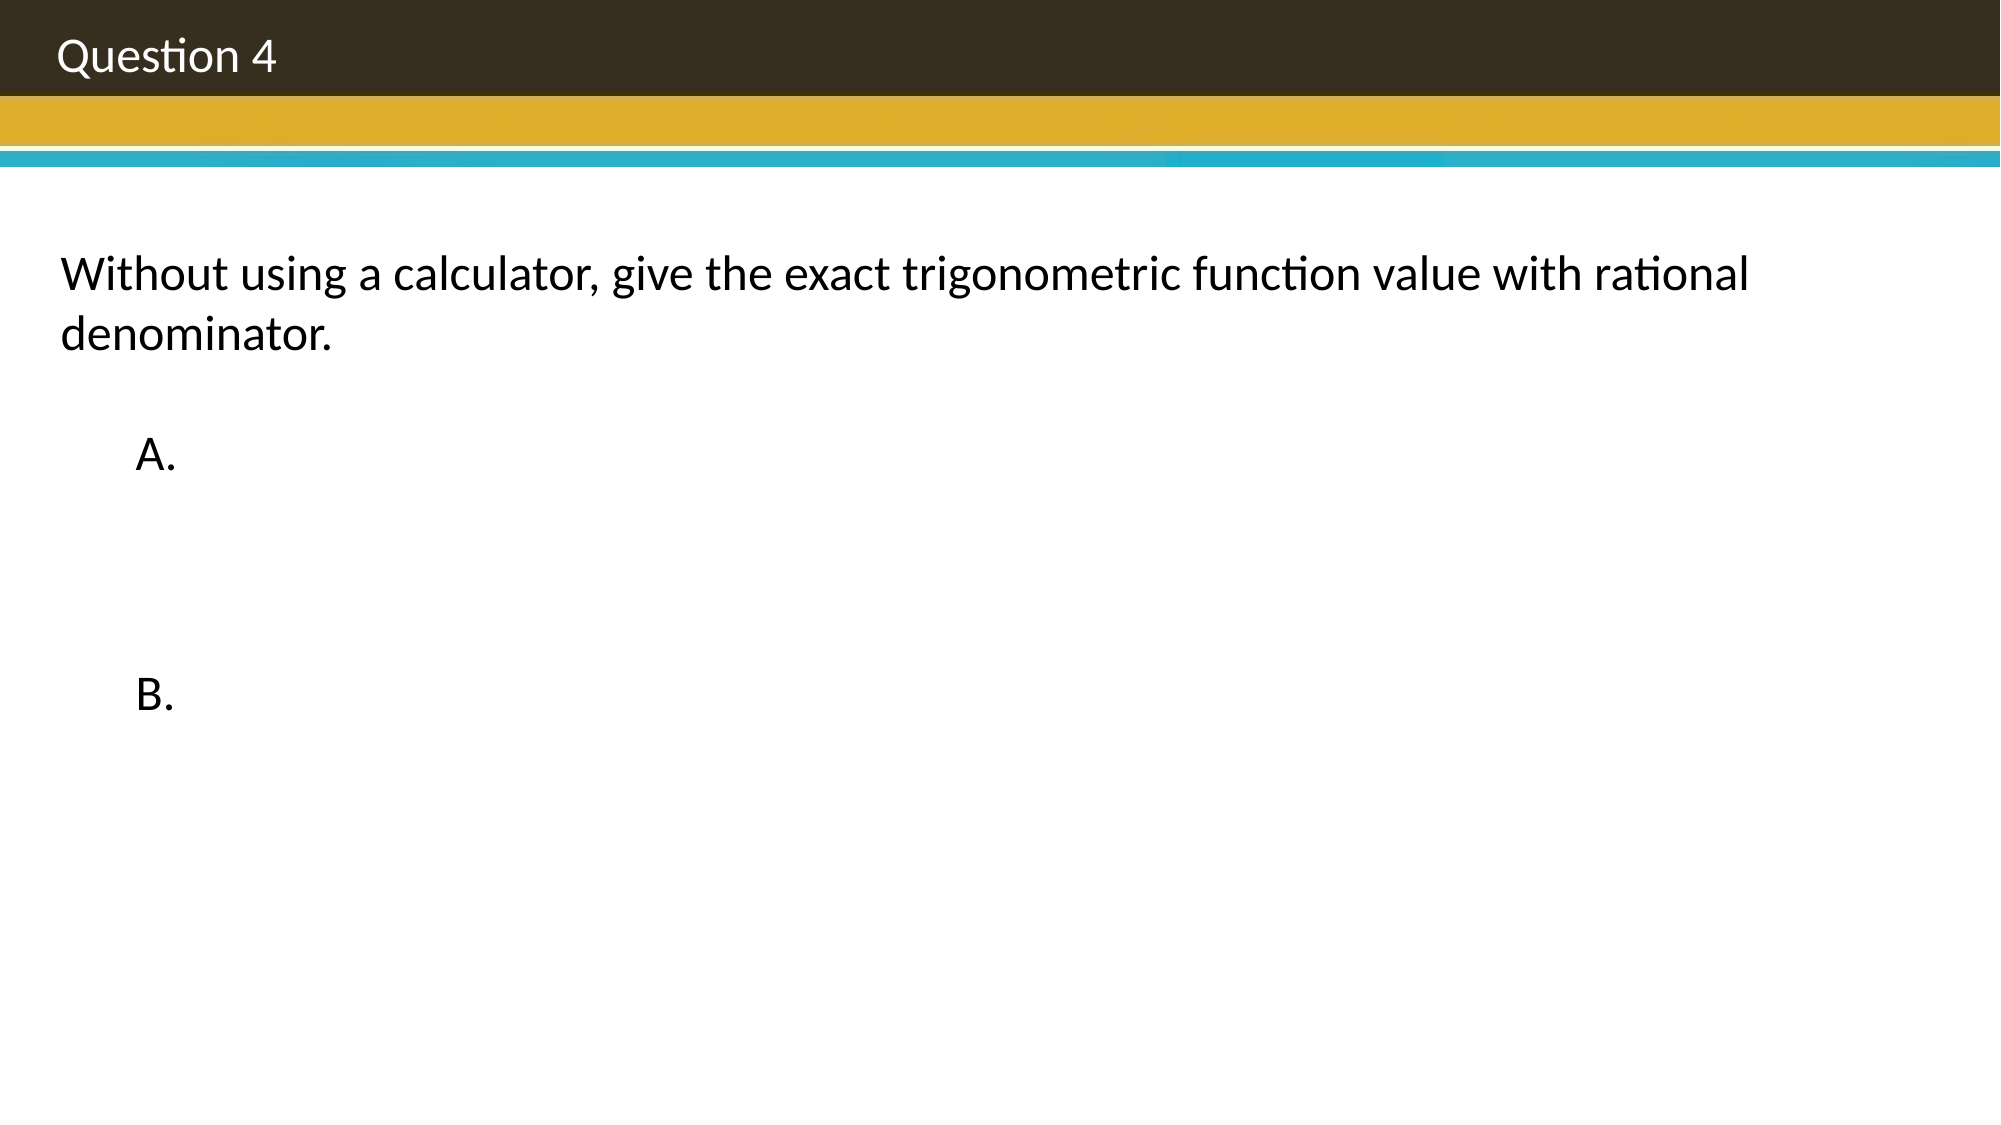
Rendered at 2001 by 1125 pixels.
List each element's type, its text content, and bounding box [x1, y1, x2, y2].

picture [0, 0, 2000, 167]
text_box Question 4 [41, 14, 293, 90]
